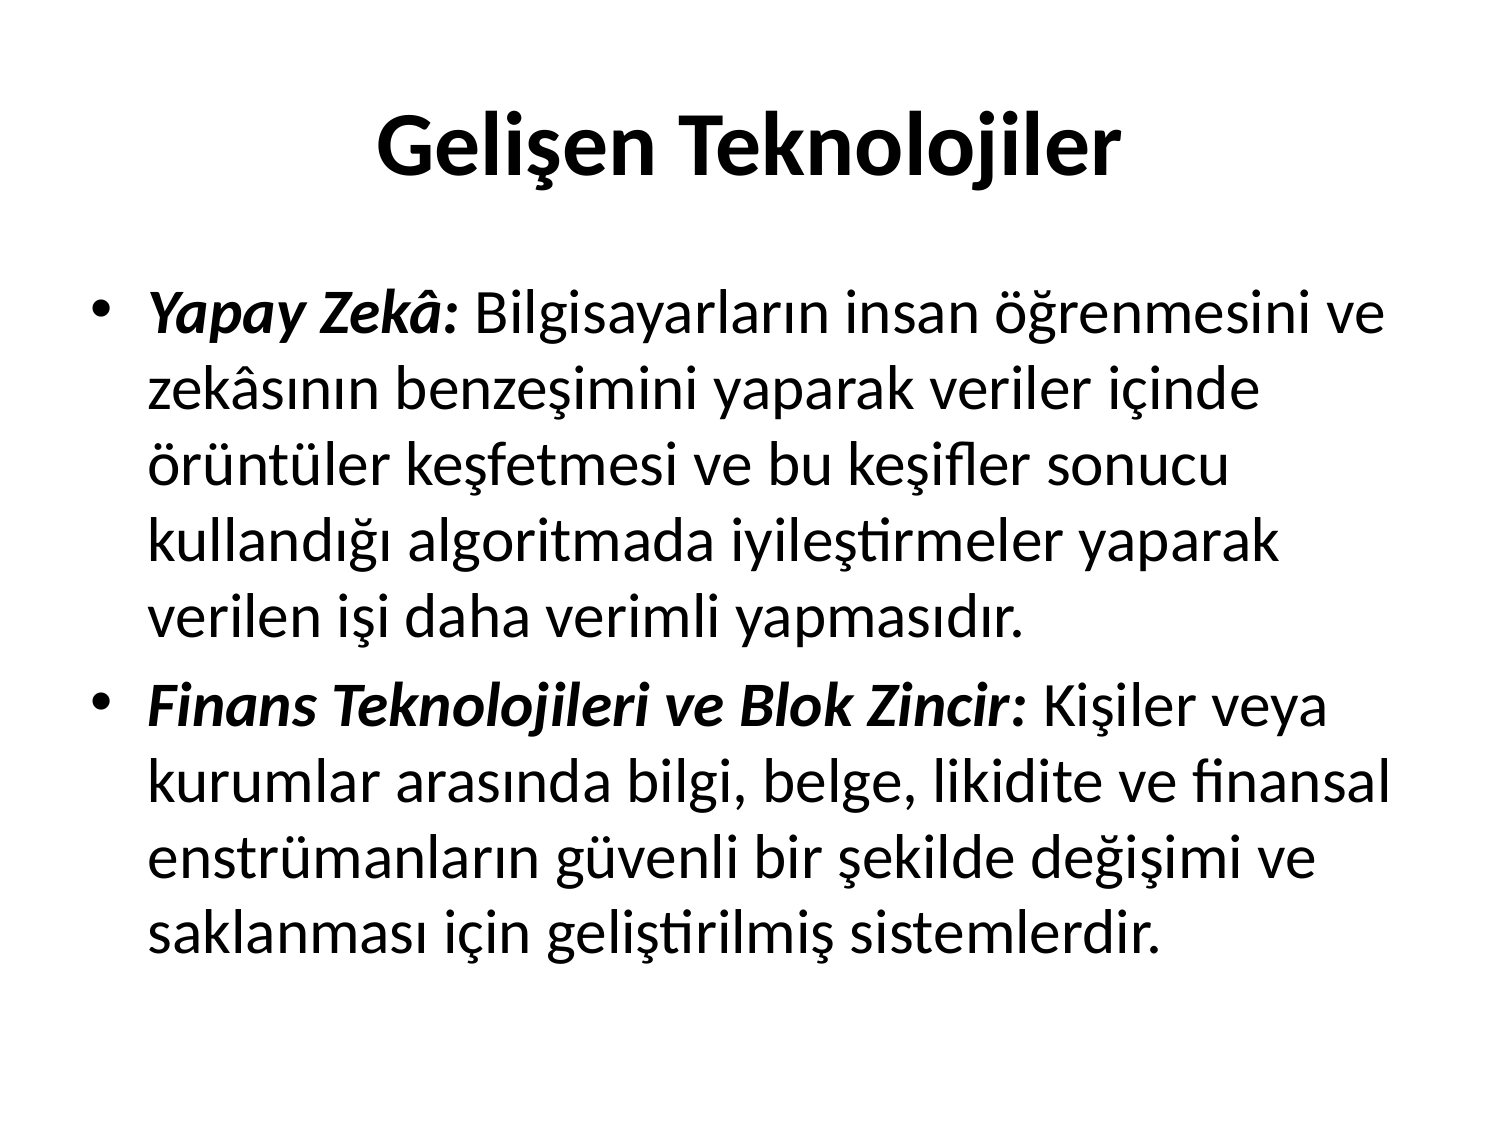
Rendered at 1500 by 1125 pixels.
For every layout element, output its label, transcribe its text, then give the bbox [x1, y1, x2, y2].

title Gelişen Teknolojiler [75, 45, 1425, 233]
list Yapay Zekâ: Bilgisayarların insan öğrenmesini ve zekâsının benzeşimini yaparak veriler içinde örüntüler keşfetmesi ve bu keşifler sonucu kullandığı algoritmada iyileştirmeler yaparak verilen işi daha verimli yapmasıdır. Finans Teknolojileri ve Blok Zincir: Kişiler veya kurumlar arasında bilgi, belge, likidite ve finansal enstrümanların güvenli bir şekilde değişimi ve saklanması için geliştirilmiş sistemlerdir. [75, 262, 1425, 1005]
